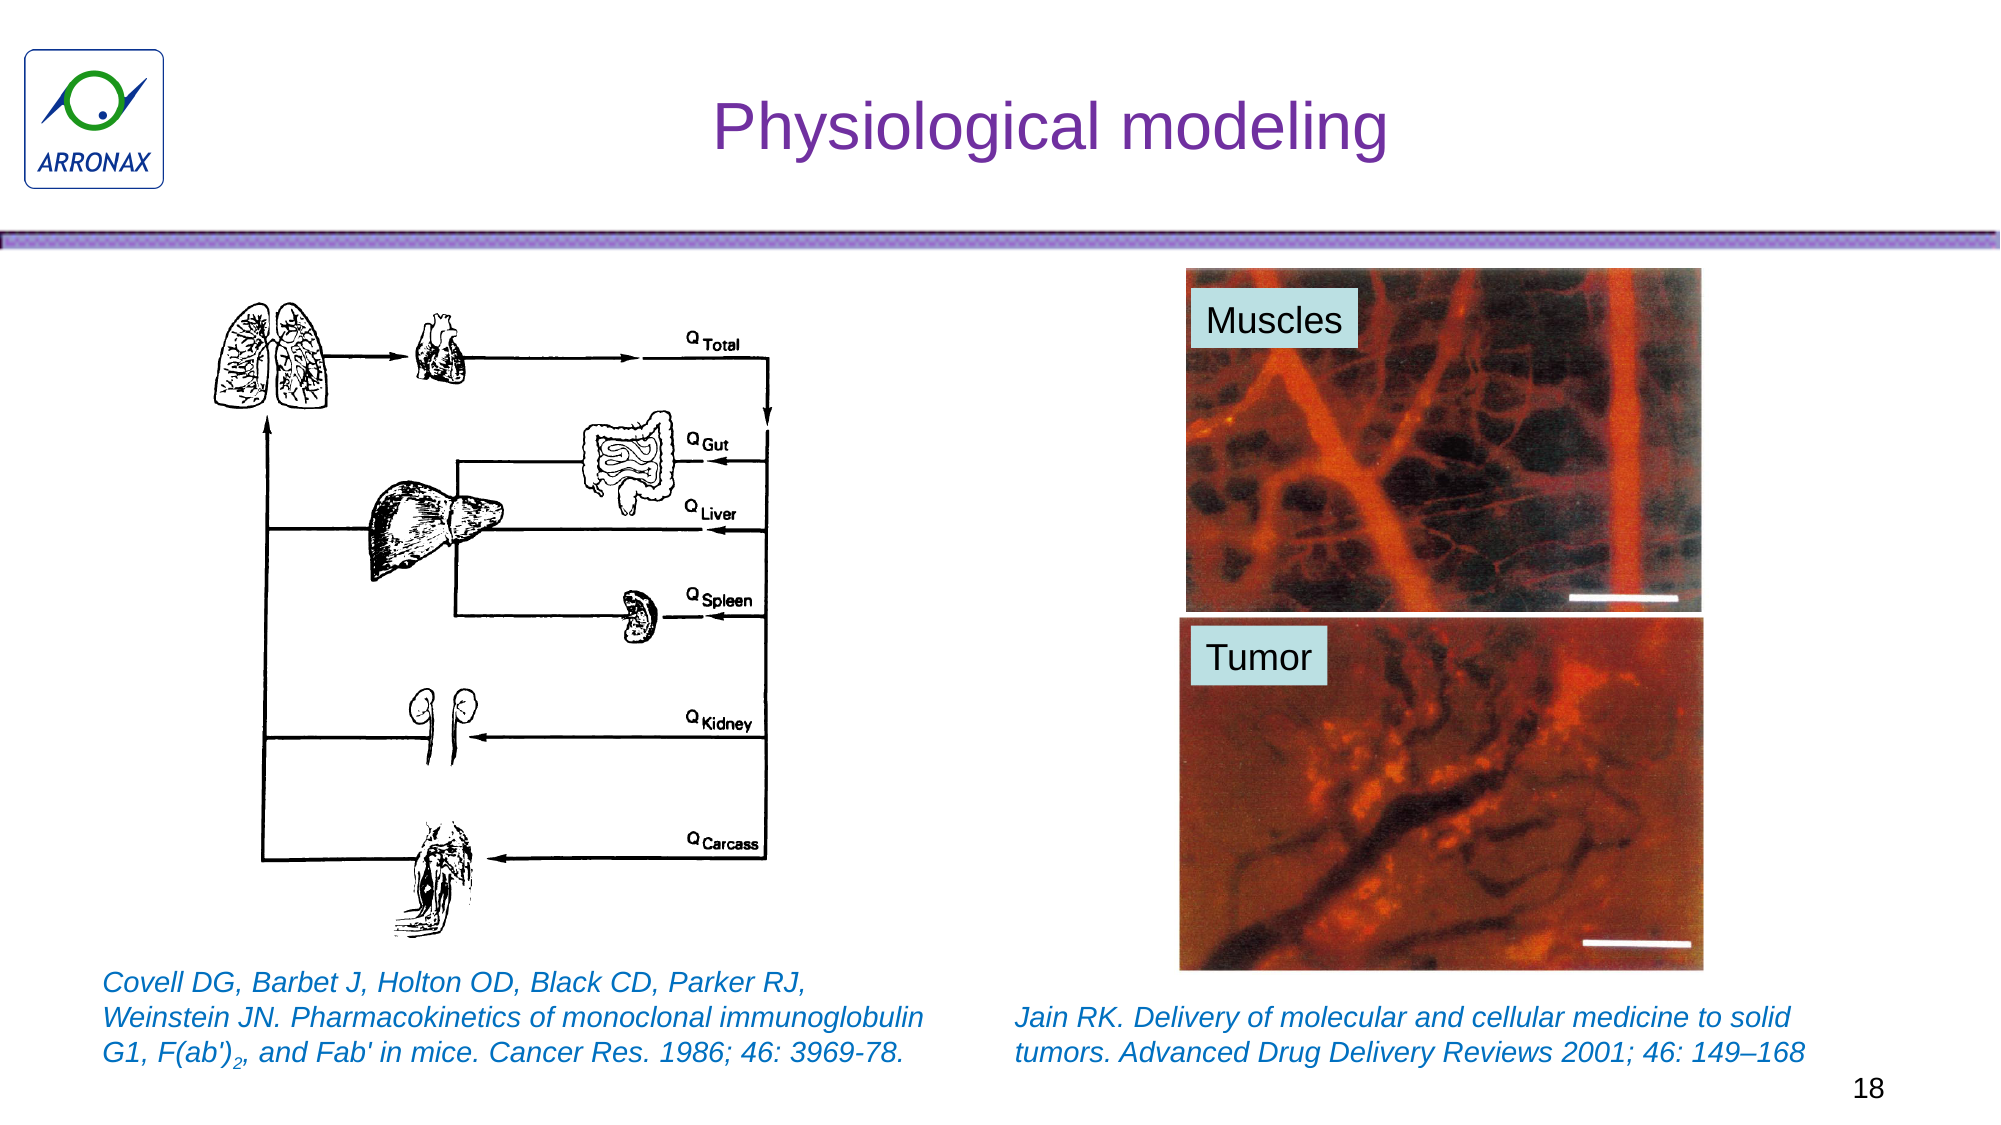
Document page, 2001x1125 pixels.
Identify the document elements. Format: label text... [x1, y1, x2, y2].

picture [204, 287, 788, 944]
text_box Jain RK. Delivery of molecular and cellular medicine to solid tumors. Advanced Drug Delivery Reviews 2001; 46: 149–168 [999, 991, 1850, 1076]
picture [24, 49, 164, 189]
slide_number 18 [1433, 1061, 1901, 1113]
text_box Covell DG, Barbet J, Holton OD, Black CD, Parker RJ, Weinstein JN. Pharmacokinetics of monoclonal immunoglobulin G1, F(ab')2, and Fab' in mice. Cancer Res. 1986; 46: 3969-78. [87, 955, 950, 1081]
title Physiological modeling [202, 45, 1900, 200]
picture [0, 225, 2000, 976]
